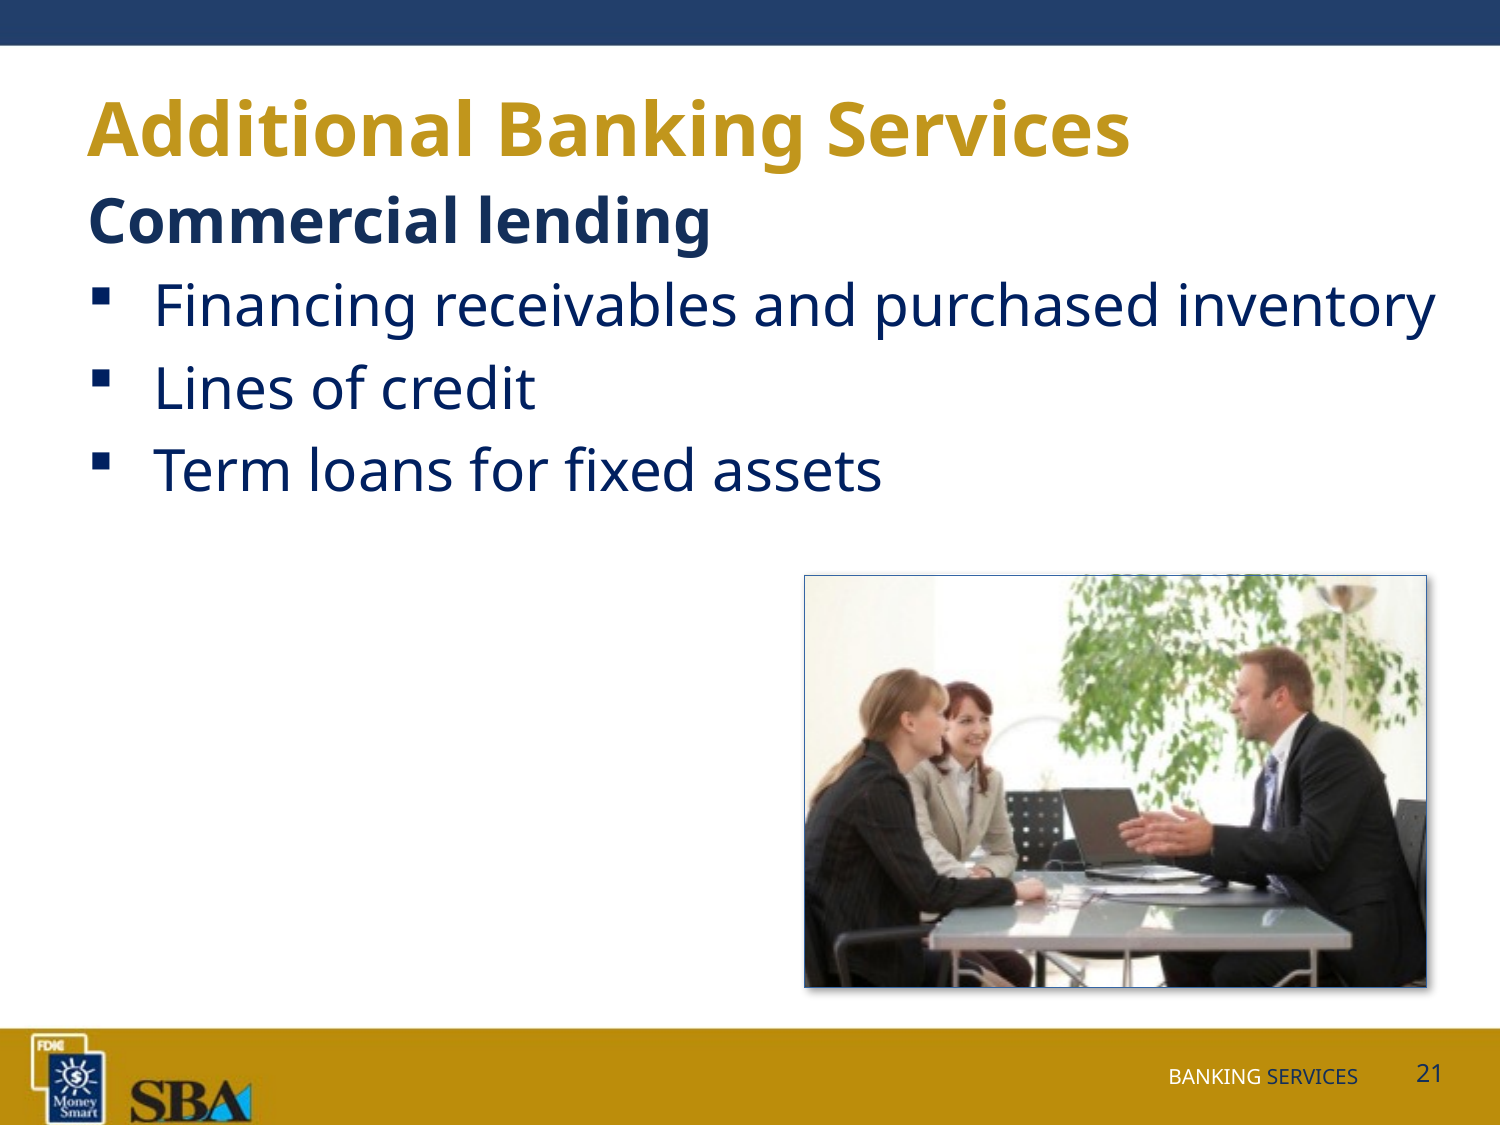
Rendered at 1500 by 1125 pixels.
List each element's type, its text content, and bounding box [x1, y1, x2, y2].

list Commercial lending Financing receivables and purchased inventory Lines of credit Term loans for fixed assets [86, 180, 1473, 1032]
title Additional Banking Services [86, 80, 1438, 180]
picture [0, 0, 1500, 1125]
